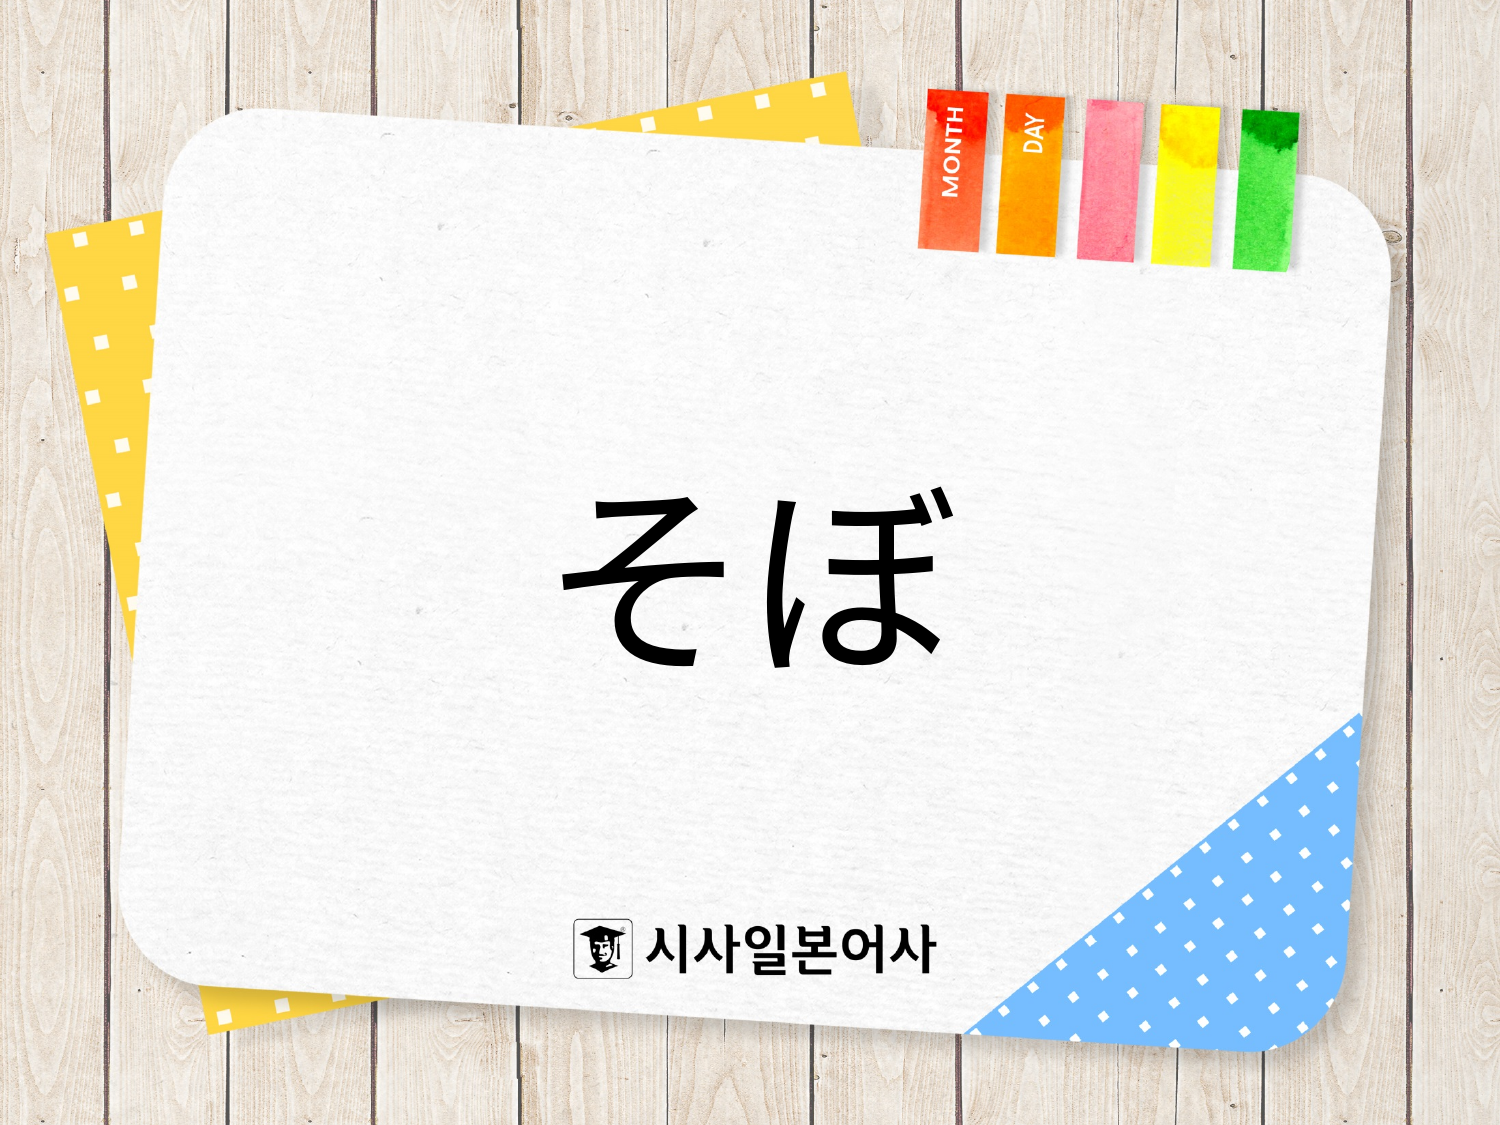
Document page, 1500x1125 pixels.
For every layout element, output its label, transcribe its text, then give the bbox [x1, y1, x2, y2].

picture [0, 0, 1500, 1125]
title そぼ [75, 338, 1425, 811]
